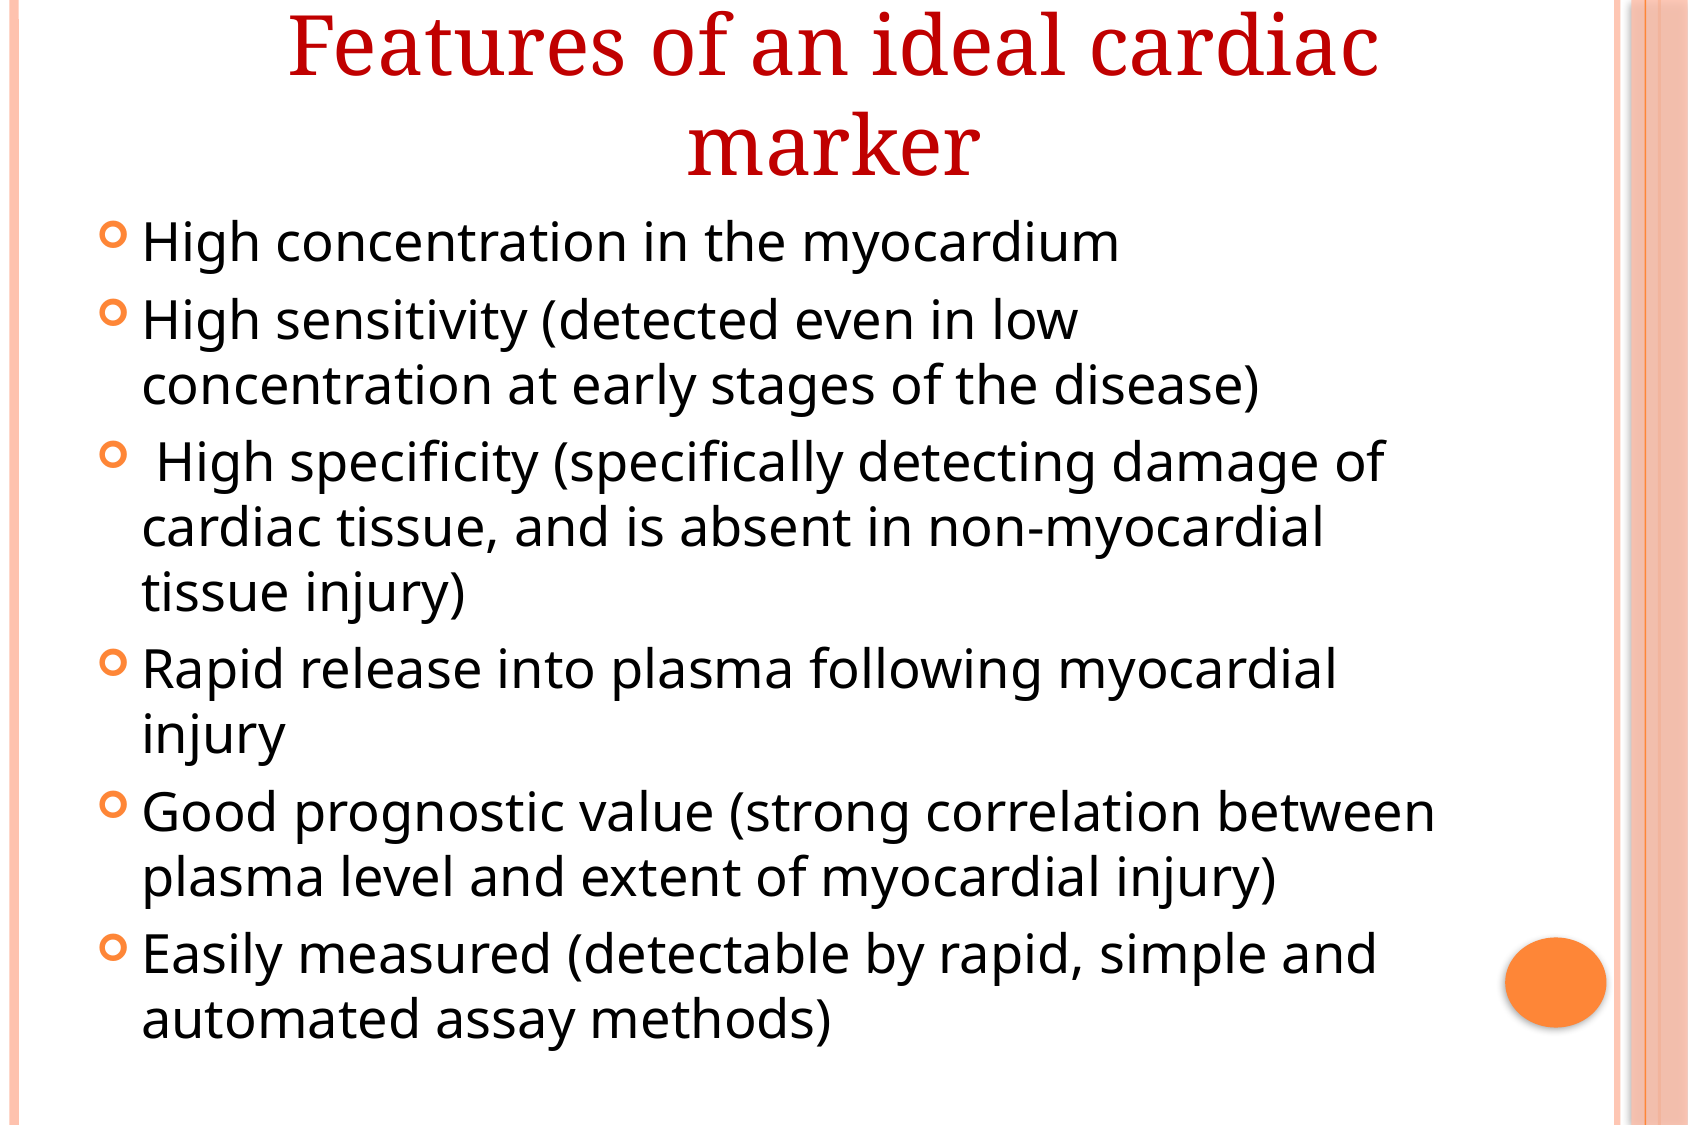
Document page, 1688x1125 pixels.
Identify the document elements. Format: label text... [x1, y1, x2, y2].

list High concentration in the myocardium High sensitivity (detected even in low concentration at early stages of the disease) High specificity (specifically detecting damage of cardiac tissue, and is absent in non-myocardial tissue injury) Rapid release into plasma following myocardial injury Good prognostic value (strong correlation between plasma level and extent of myocardial injury) Easily measured (detectable by rapid, simple and automated assay methods) [81, 200, 1460, 1088]
text_box Features of an ideal cardiac marker [143, 75, 1525, 200]
